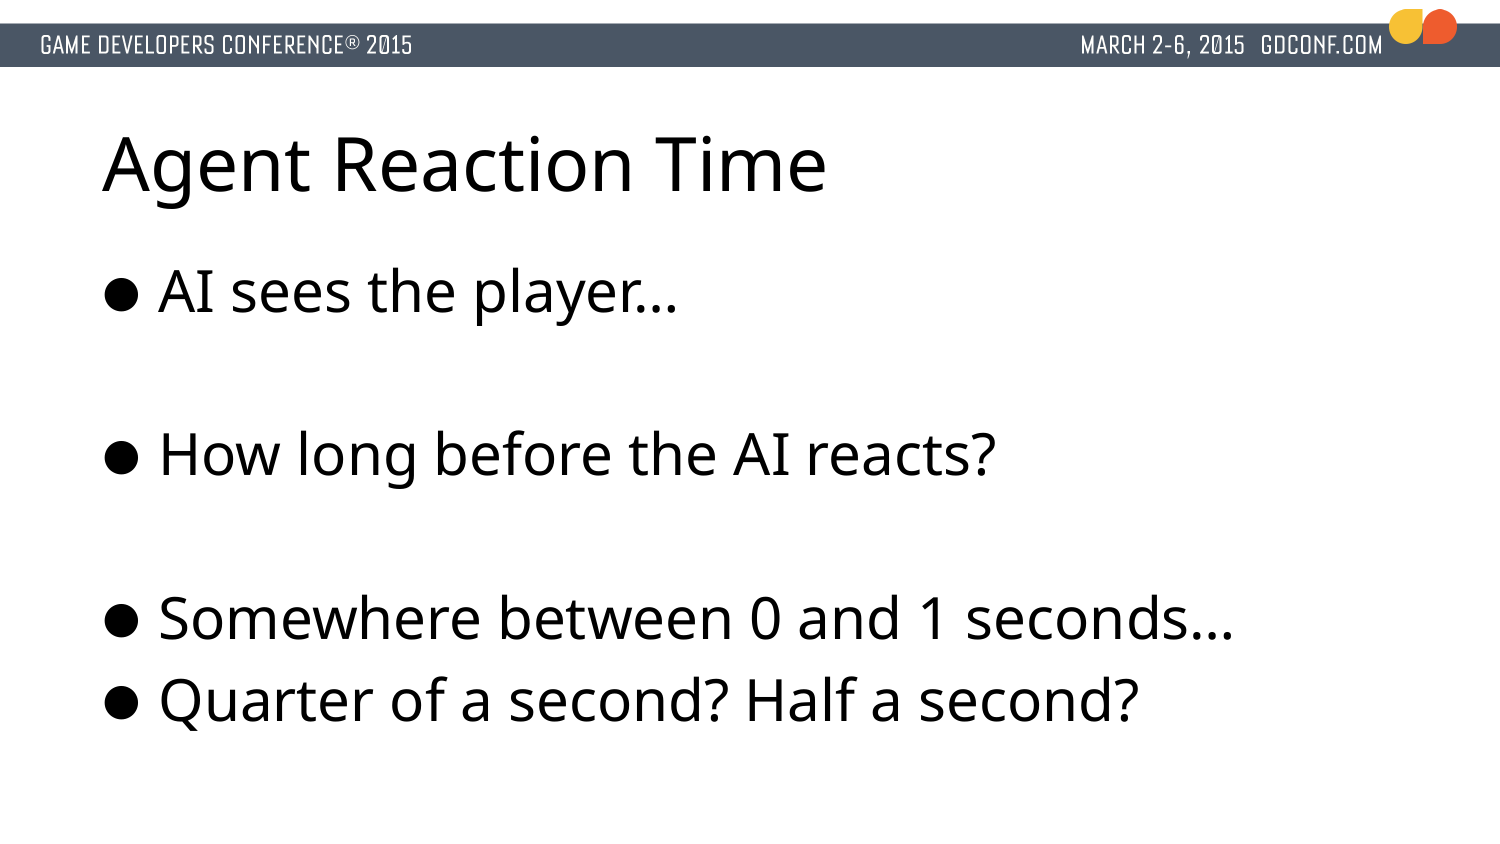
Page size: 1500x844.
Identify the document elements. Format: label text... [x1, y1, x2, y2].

picture [0, 9, 1500, 67]
title Agent Reaction Time [87, 109, 1413, 238]
list AI sees the player… How long before the AI reacts? Somewhere between 0 and 1 seconds… Quarter of a second? Half a second? [87, 246, 1413, 697]
